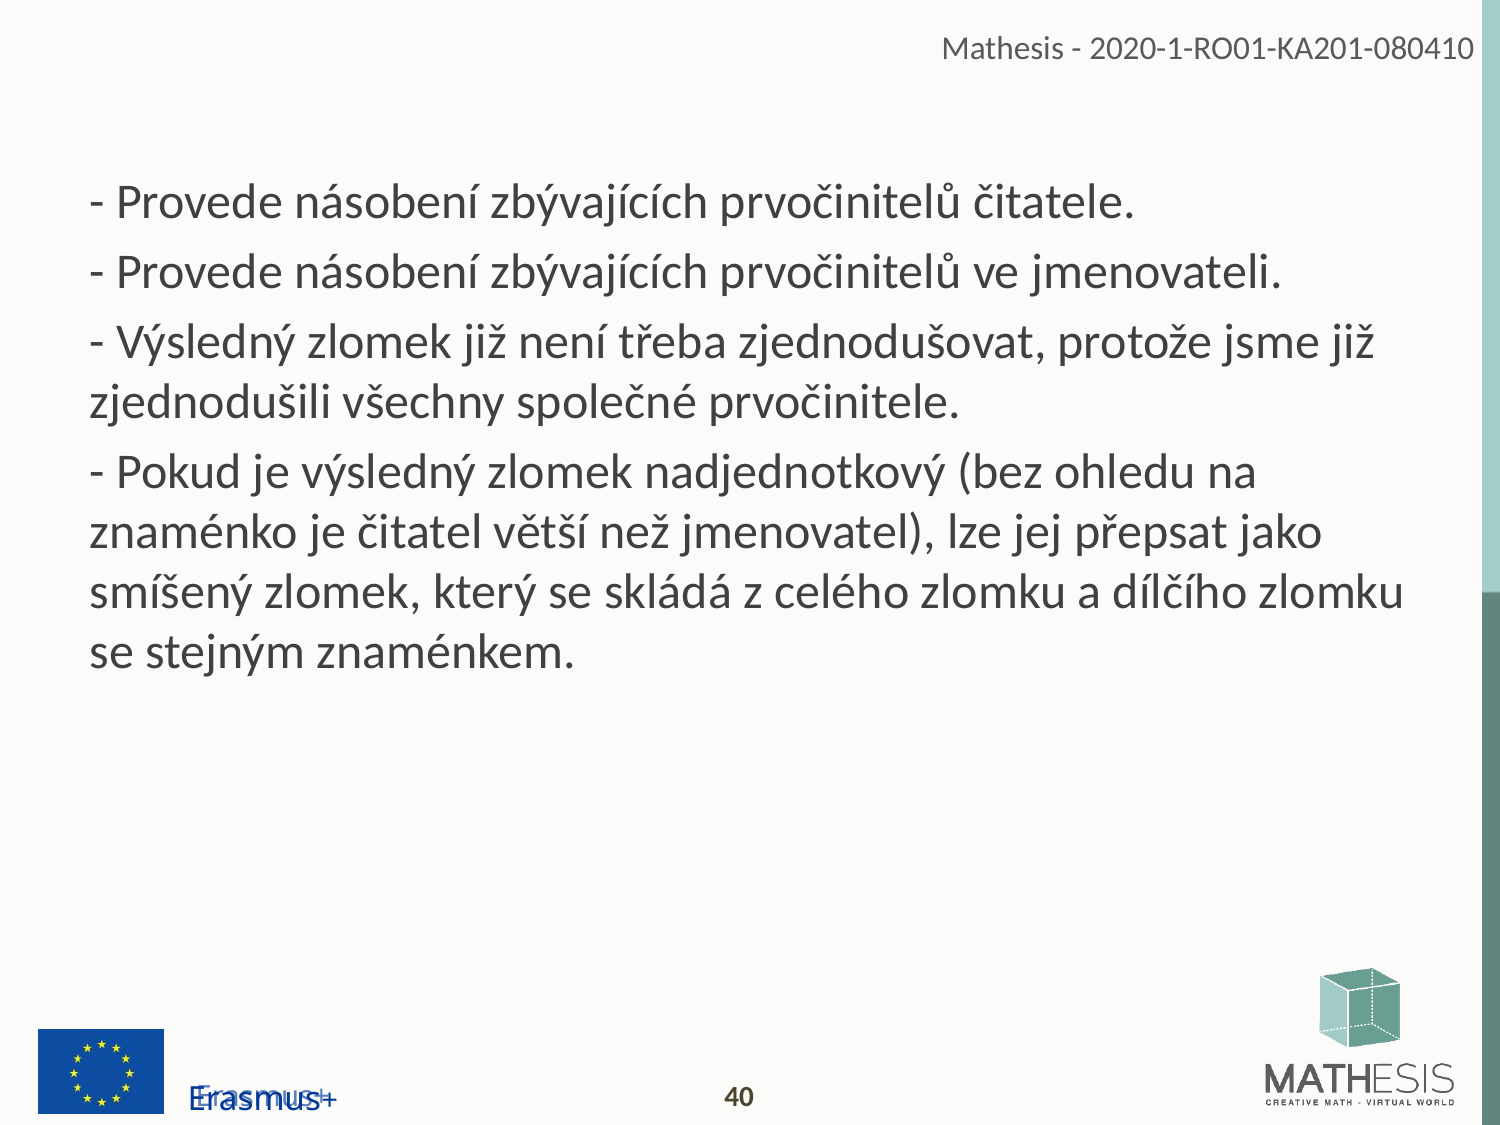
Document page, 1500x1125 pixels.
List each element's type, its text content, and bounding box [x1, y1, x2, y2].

picture [38, 1029, 164, 1114]
list - Provede násobení zbývajících prvočinitelů čitatele. - Provede násobení zbývajících prvočinitelů ve jmenovateli. - Výsledný zlomek již není třeba zjednodušovat, protože jsme již zjednodušili všechny společné prvočinitele. - Pokud je výsledný zlomek nadjednotkový (bez ohledu na znaménko je čitatel větší než jmenovatel), lze jej přepsat jako smíšený zlomek, který se skládá z celého zlomku a dílčího zlomku se stejným znaménkem. [75, 161, 1425, 904]
